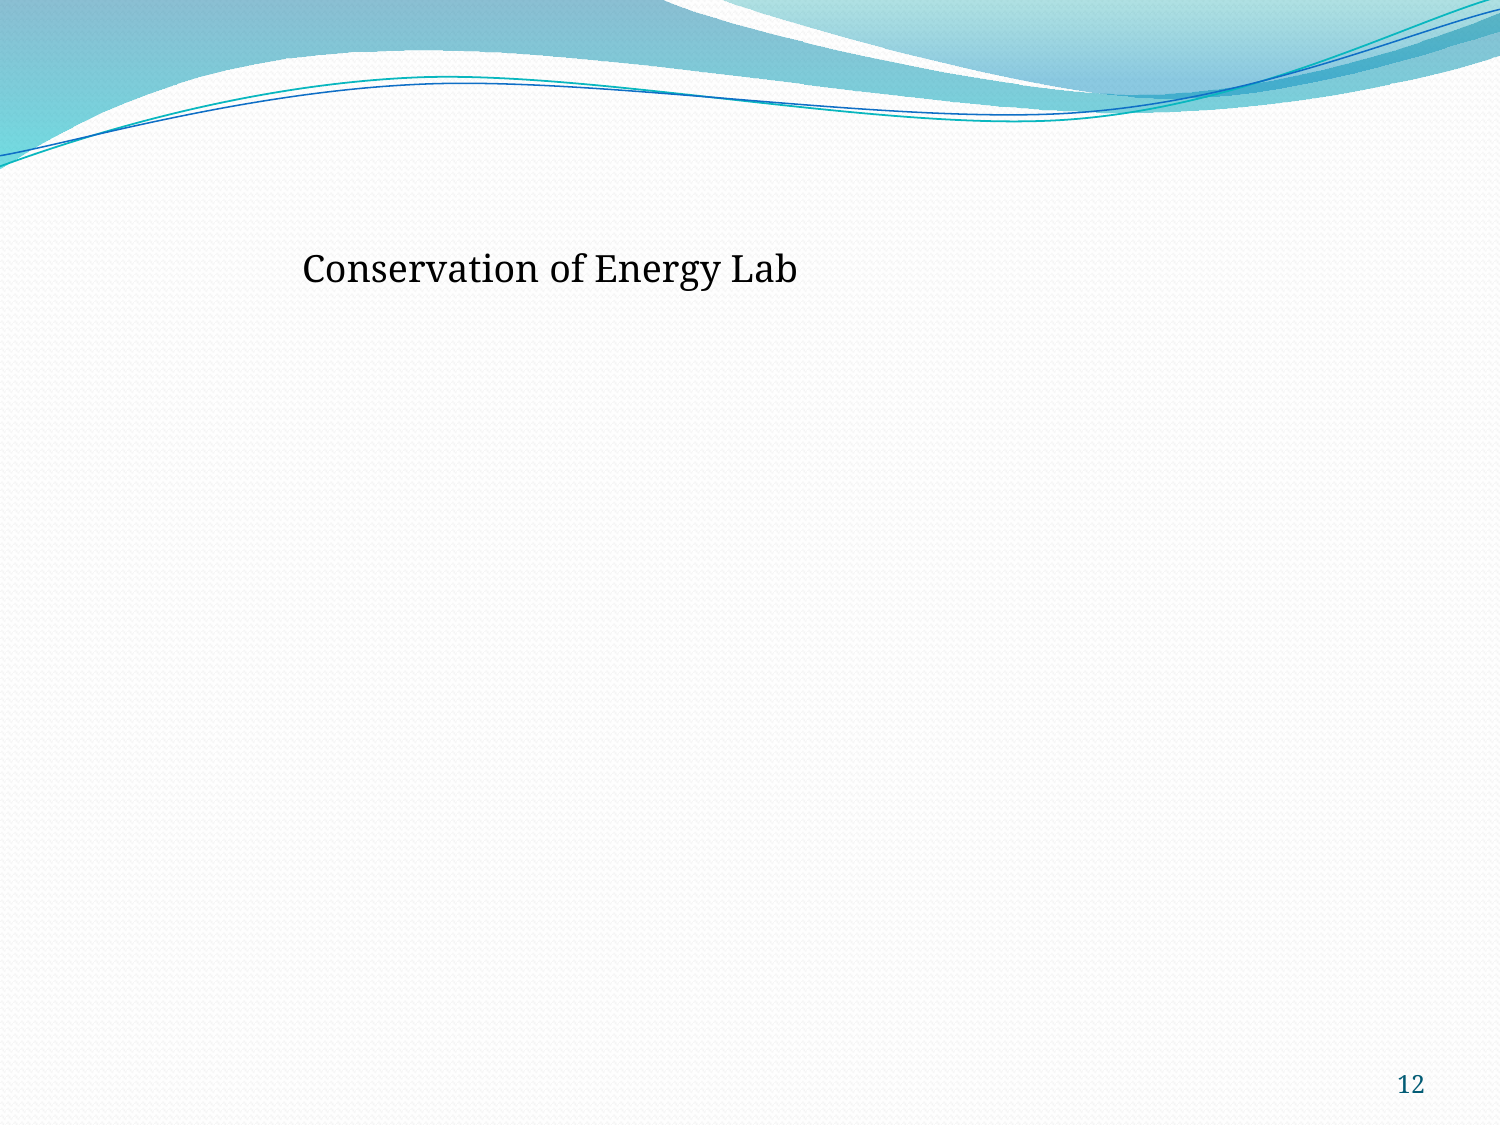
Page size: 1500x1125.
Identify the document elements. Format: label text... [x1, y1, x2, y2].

slide_number 12 [1299, 1042, 1425, 1103]
text_box Conservation of Energy Lab [287, 237, 888, 298]
